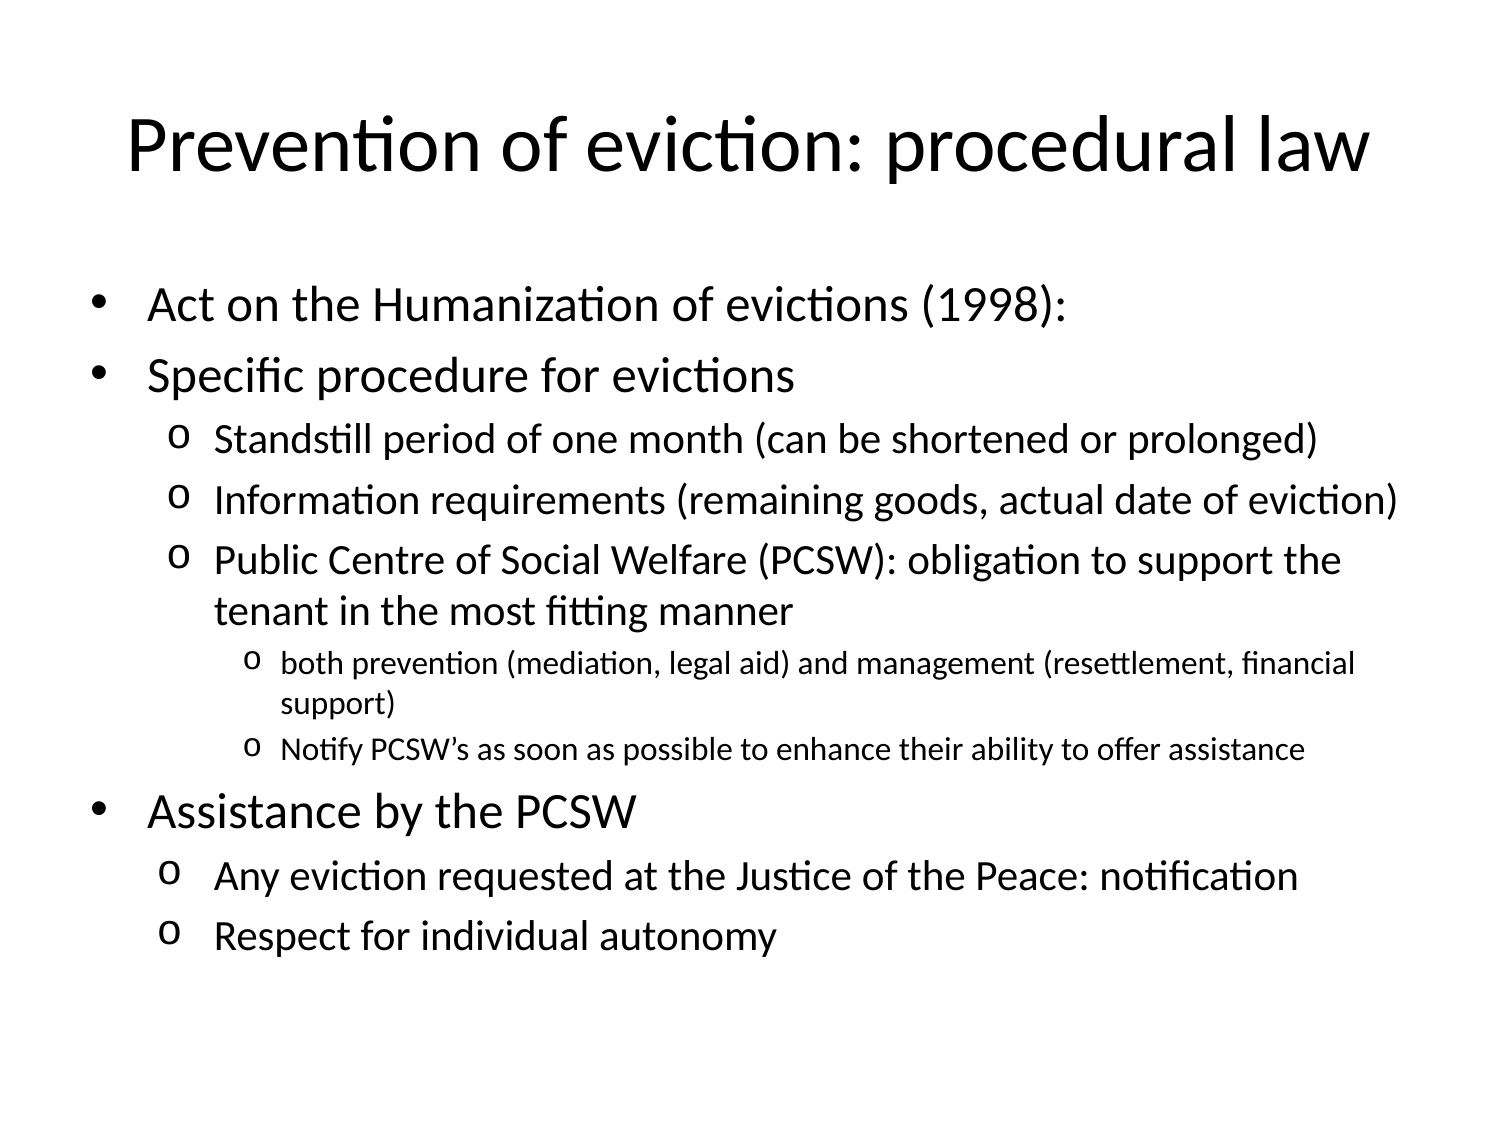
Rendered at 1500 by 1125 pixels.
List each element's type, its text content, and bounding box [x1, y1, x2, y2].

title Prevention of eviction: procedural law [75, 45, 1425, 233]
list Act on the Humanization of evictions (1998): Specific procedure for evictions Standstill period of one month (can be shortened or prolonged) Information requirements (remaining goods, actual date of eviction) Public Centre of Social Welfare (PCSW): obligation to support the tenant in the most fitting manner both prevention (mediation, legal aid) and management (resettlement, financial support) Notify PCSW’s as soon as possible to enhance their ability to offer assistance Assistance by the PCSW Any eviction requested at the Justice of the Peace: notification Respect for individual autonomy [75, 262, 1425, 1005]
